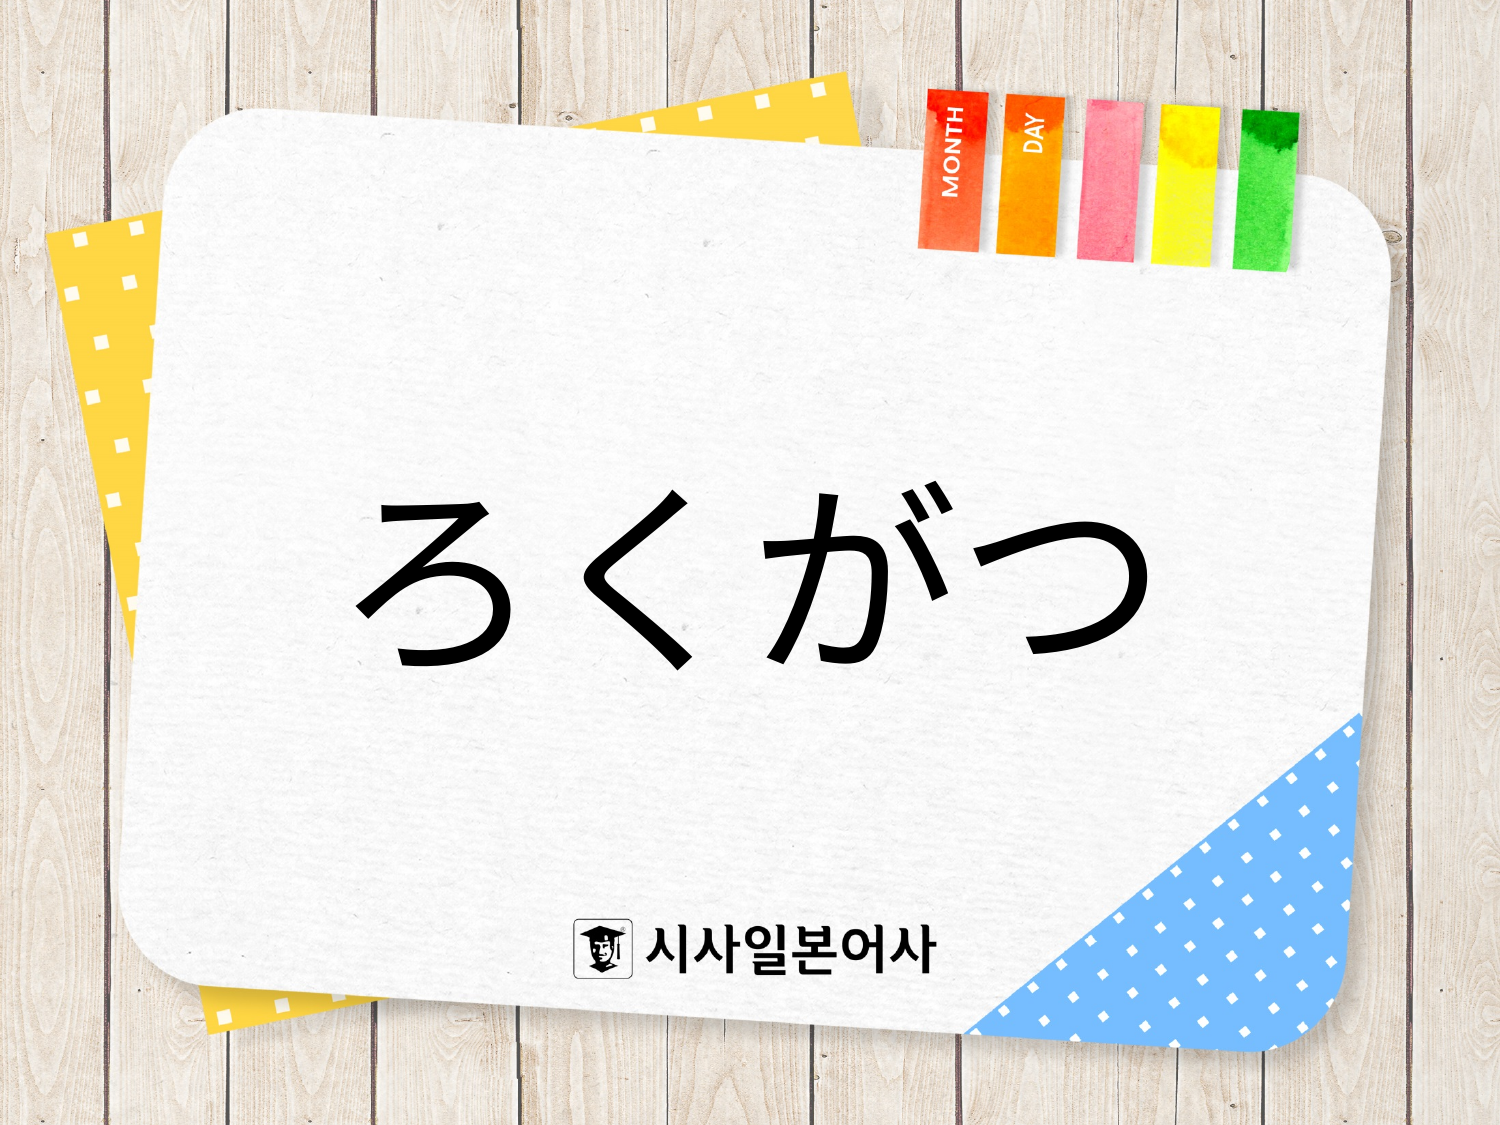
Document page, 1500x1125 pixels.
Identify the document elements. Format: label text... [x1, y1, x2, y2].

title ろくがつ [75, 338, 1425, 811]
picture [0, 0, 1500, 1125]
